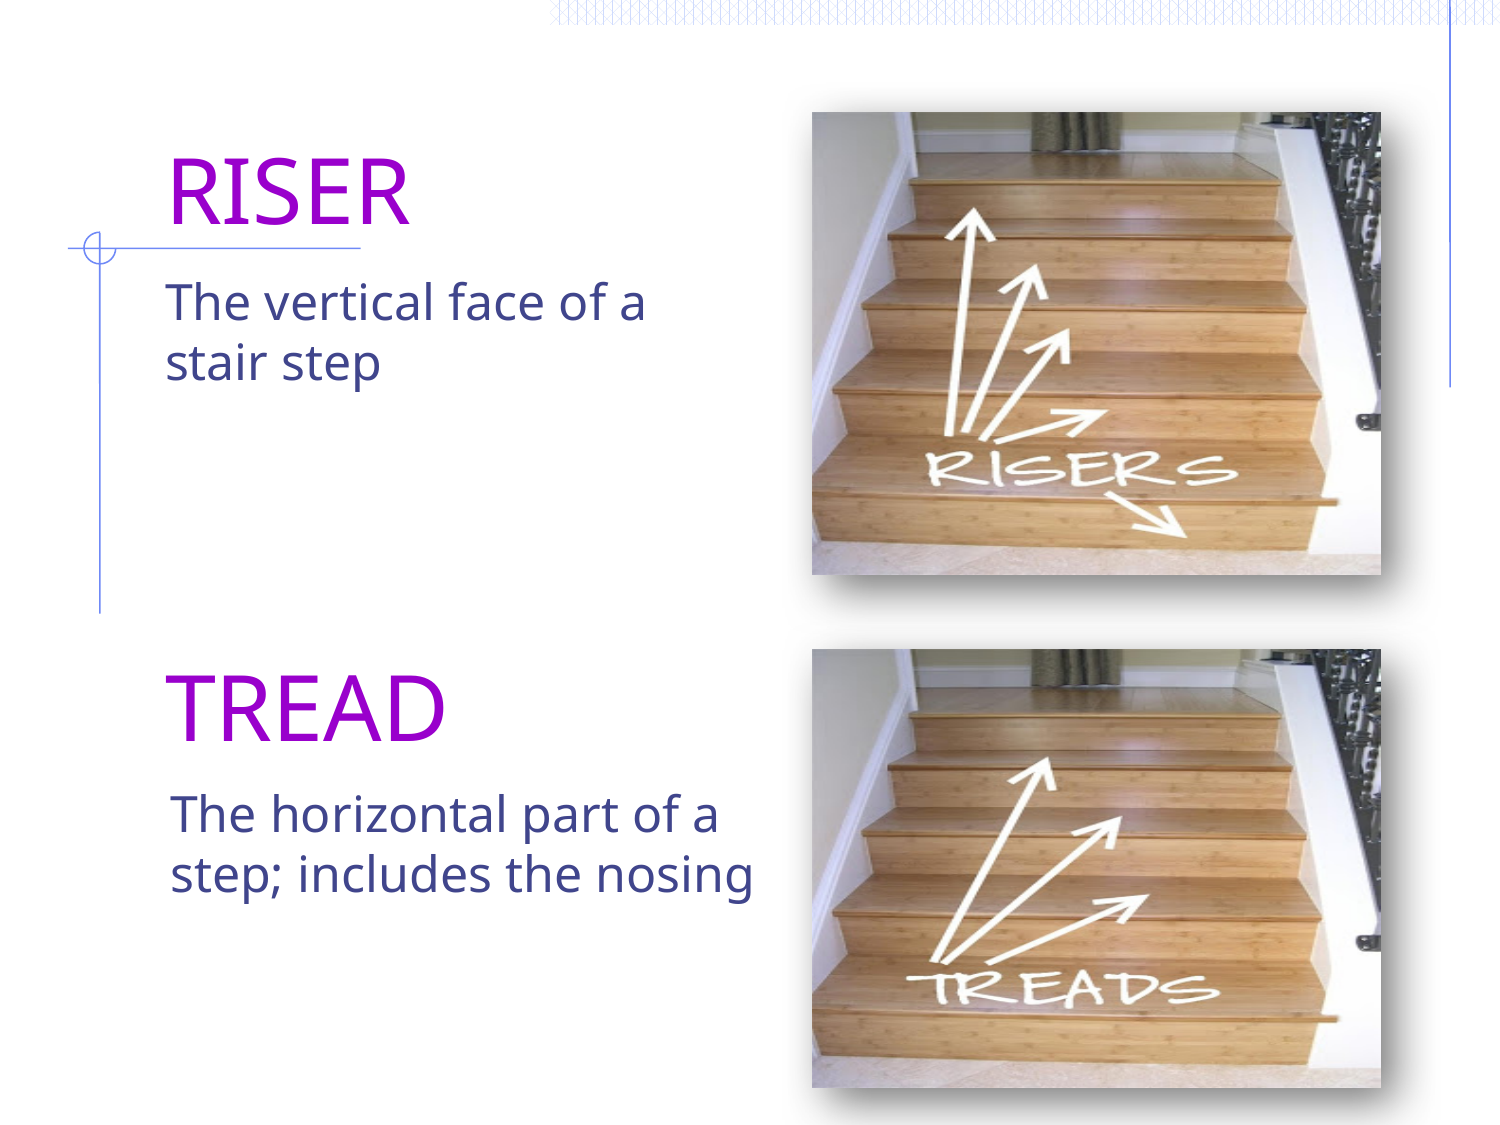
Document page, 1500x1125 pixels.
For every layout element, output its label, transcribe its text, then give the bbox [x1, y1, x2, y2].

list RISER [150, 99, 825, 250]
list TREAD [150, 512, 825, 768]
picture [812, 649, 1381, 1088]
list The horizontal part of a step; includes the nosing [155, 774, 781, 1088]
list The vertical face of a stair step [150, 262, 738, 512]
picture [812, 112, 1381, 576]
